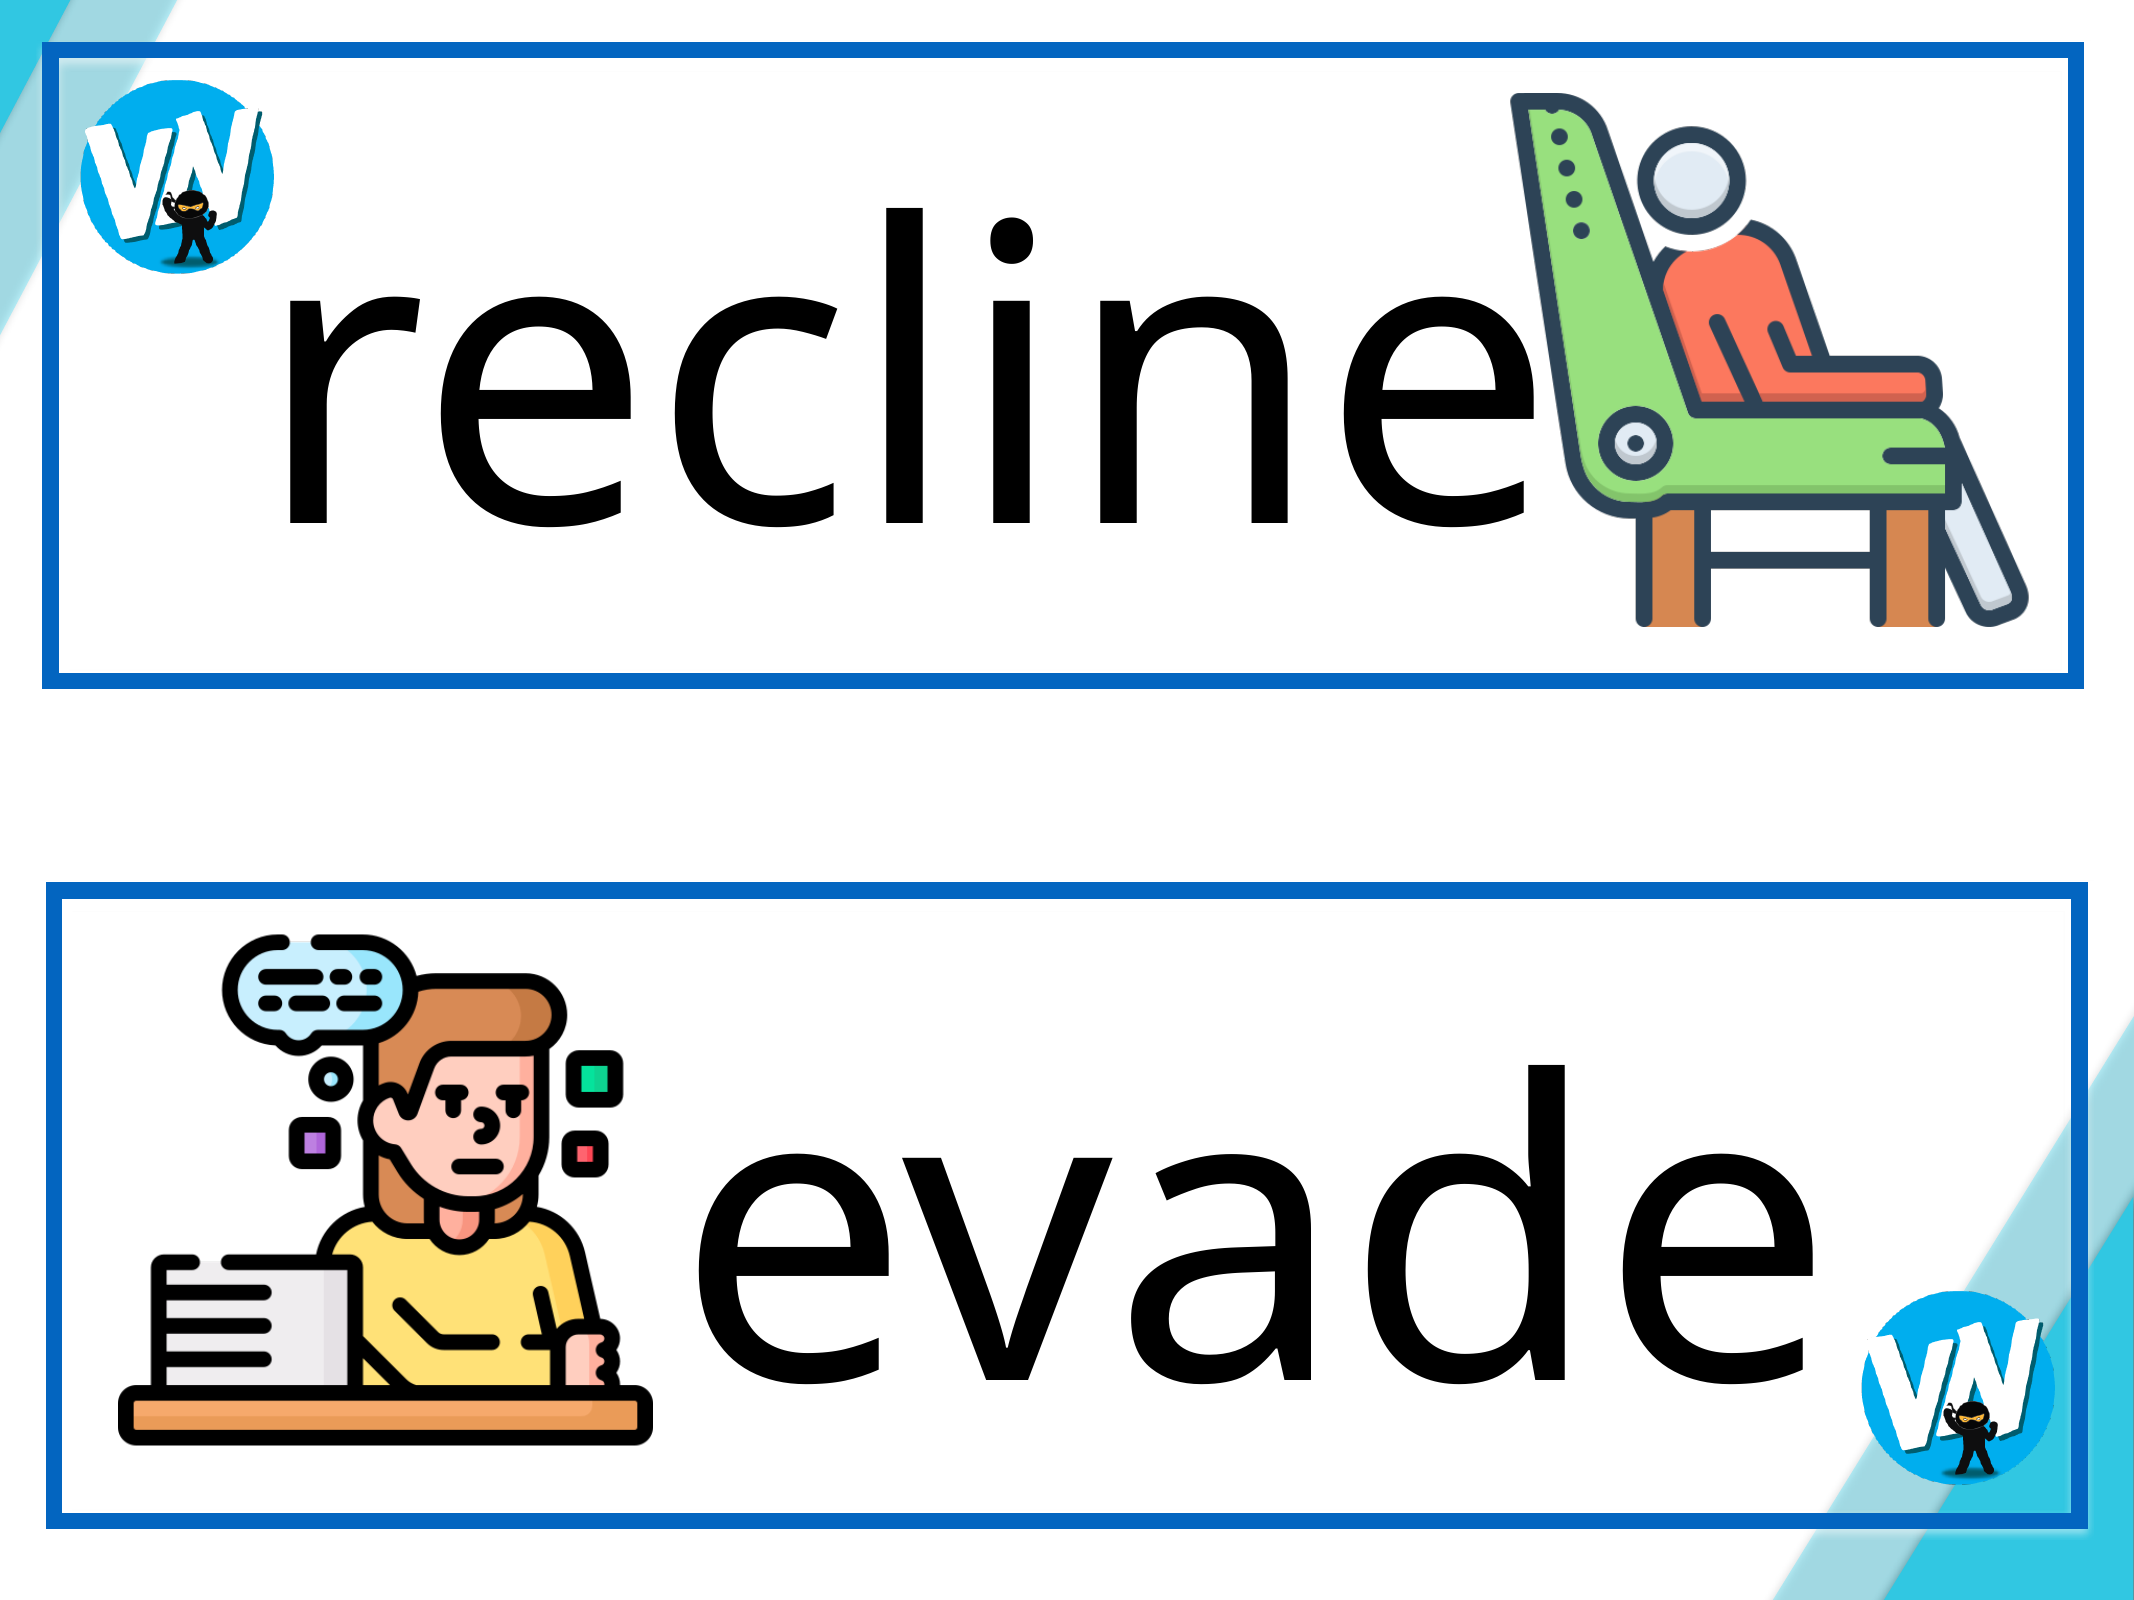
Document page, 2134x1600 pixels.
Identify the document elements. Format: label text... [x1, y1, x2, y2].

text_box [50, 50, 2076, 227]
picture [1837, 1288, 2080, 1488]
text_box recline [0, 100, 1497, 615]
text_box [50, 615, 1956, 681]
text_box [1963, 235, 2134, 1600]
text_box [54, 890, 1956, 1522]
picture [118, 923, 653, 1457]
picture [57, 77, 299, 278]
picture [1502, 93, 2037, 628]
text_box evade [411, 957, 1956, 1472]
